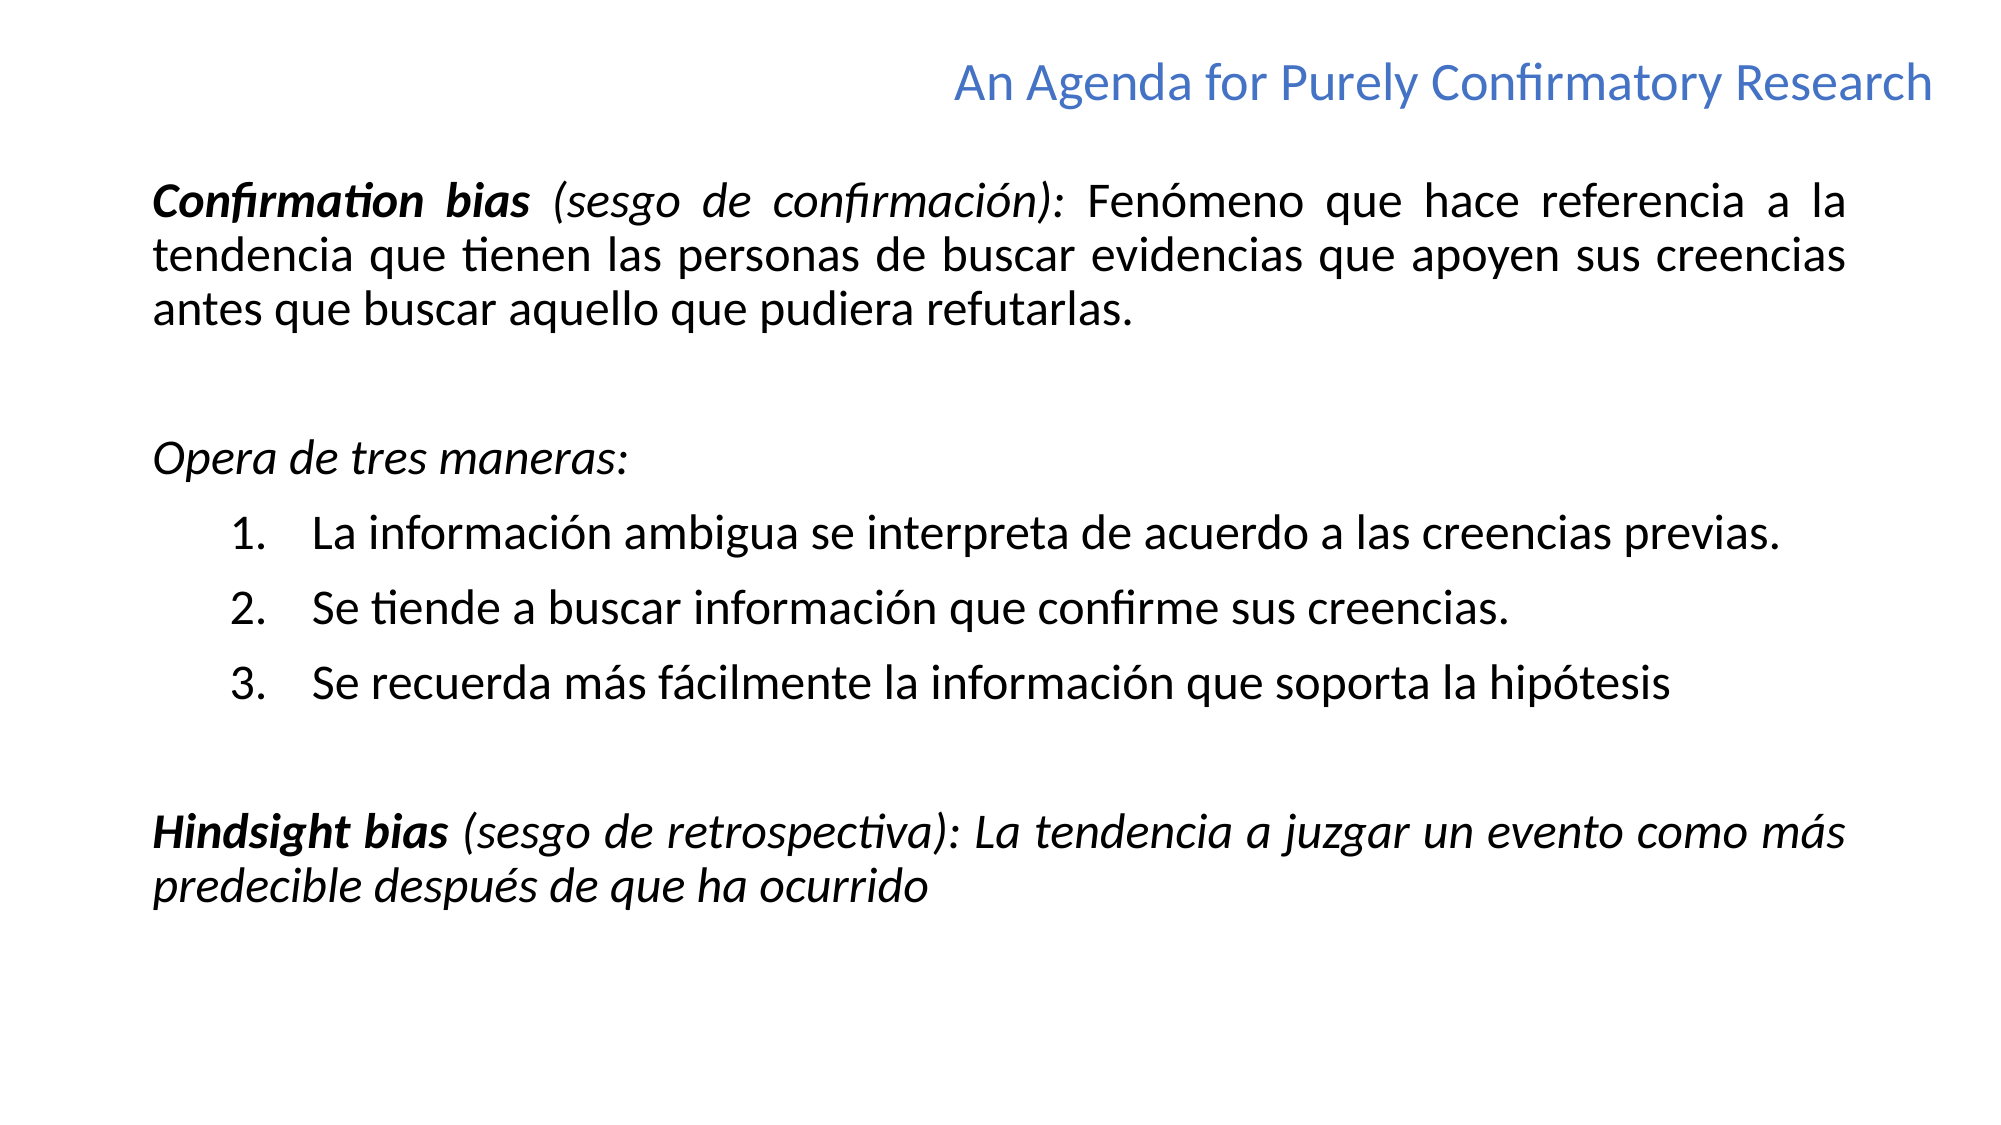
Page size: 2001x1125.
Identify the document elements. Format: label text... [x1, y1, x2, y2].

text_box An Agenda for Purely Confirmatory Research [939, 0, 2000, 192]
list Confirmation bias (sesgo de confirmación): Fenómeno que hace referencia a la tendencia que tienen las personas de buscar evidencias que apoyen sus creencias antes que buscar aquello que pudiera refutarlas. Opera de tres maneras: La información ambigua se interpreta de acuerdo a las creencias previas. Se tiende a buscar información que confirme sus creencias. Se recuerda más fácilmente la información que soporta la hipótesis Hindsight bias (sesgo de retrospectiva): La tendencia a juzgar un evento como más predecible después de que ha ocurrido [137, 166, 1863, 1050]
